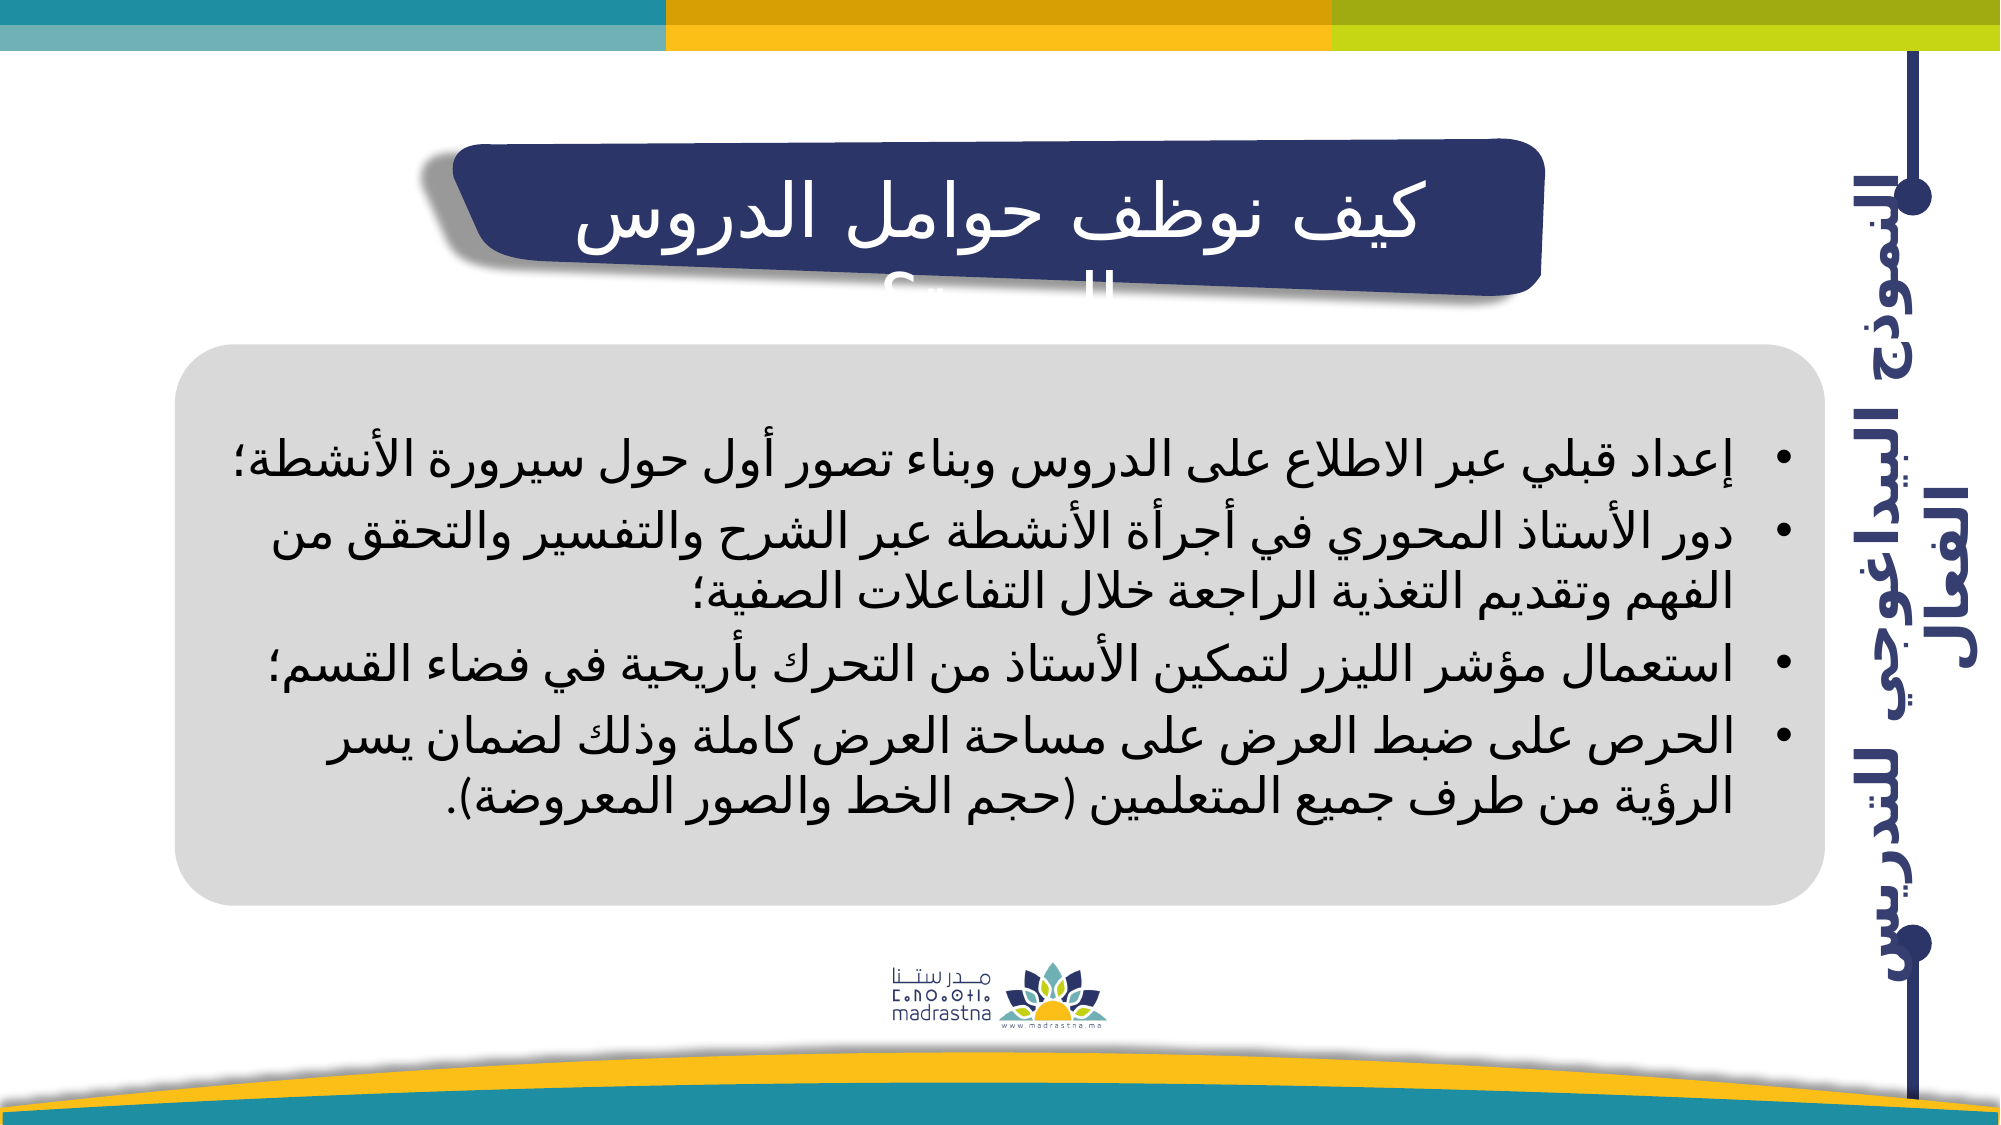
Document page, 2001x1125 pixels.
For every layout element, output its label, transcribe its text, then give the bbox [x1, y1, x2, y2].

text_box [1894, 52, 1931, 215]
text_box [0, 1052, 2000, 1125]
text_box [447, 100, 1553, 296]
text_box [0, 0, 2000, 52]
text_box النموذج البيداغوجي للتدريس الفعال [1832, 136, 1988, 1021]
text_box إعداد قبلي عبر الاطلاع على الدروس وبناء تصور أول حول سيرورة الأنشطة؛ دور الأستاذ المحوري في أجرأة الأنشطة عبر الشرح والتفسير والتحقق من الفهم وتقديم التغذية الراجعة خلال التفاعلات الصفية؛ استعمال مؤشر الليزر لتمكين الأستاذ من التحرك بأريحية في فضاء القسم؛ الحرص على ضبط العرض على مساحة العرض كاملة وذلك لضمان يسر الرؤية من طرف جميع المتعلمين (حجم الخط والصور المعروضة). [173, 343, 1826, 907]
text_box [1894, 925, 1931, 1052]
picture [893, 962, 1107, 1028]
